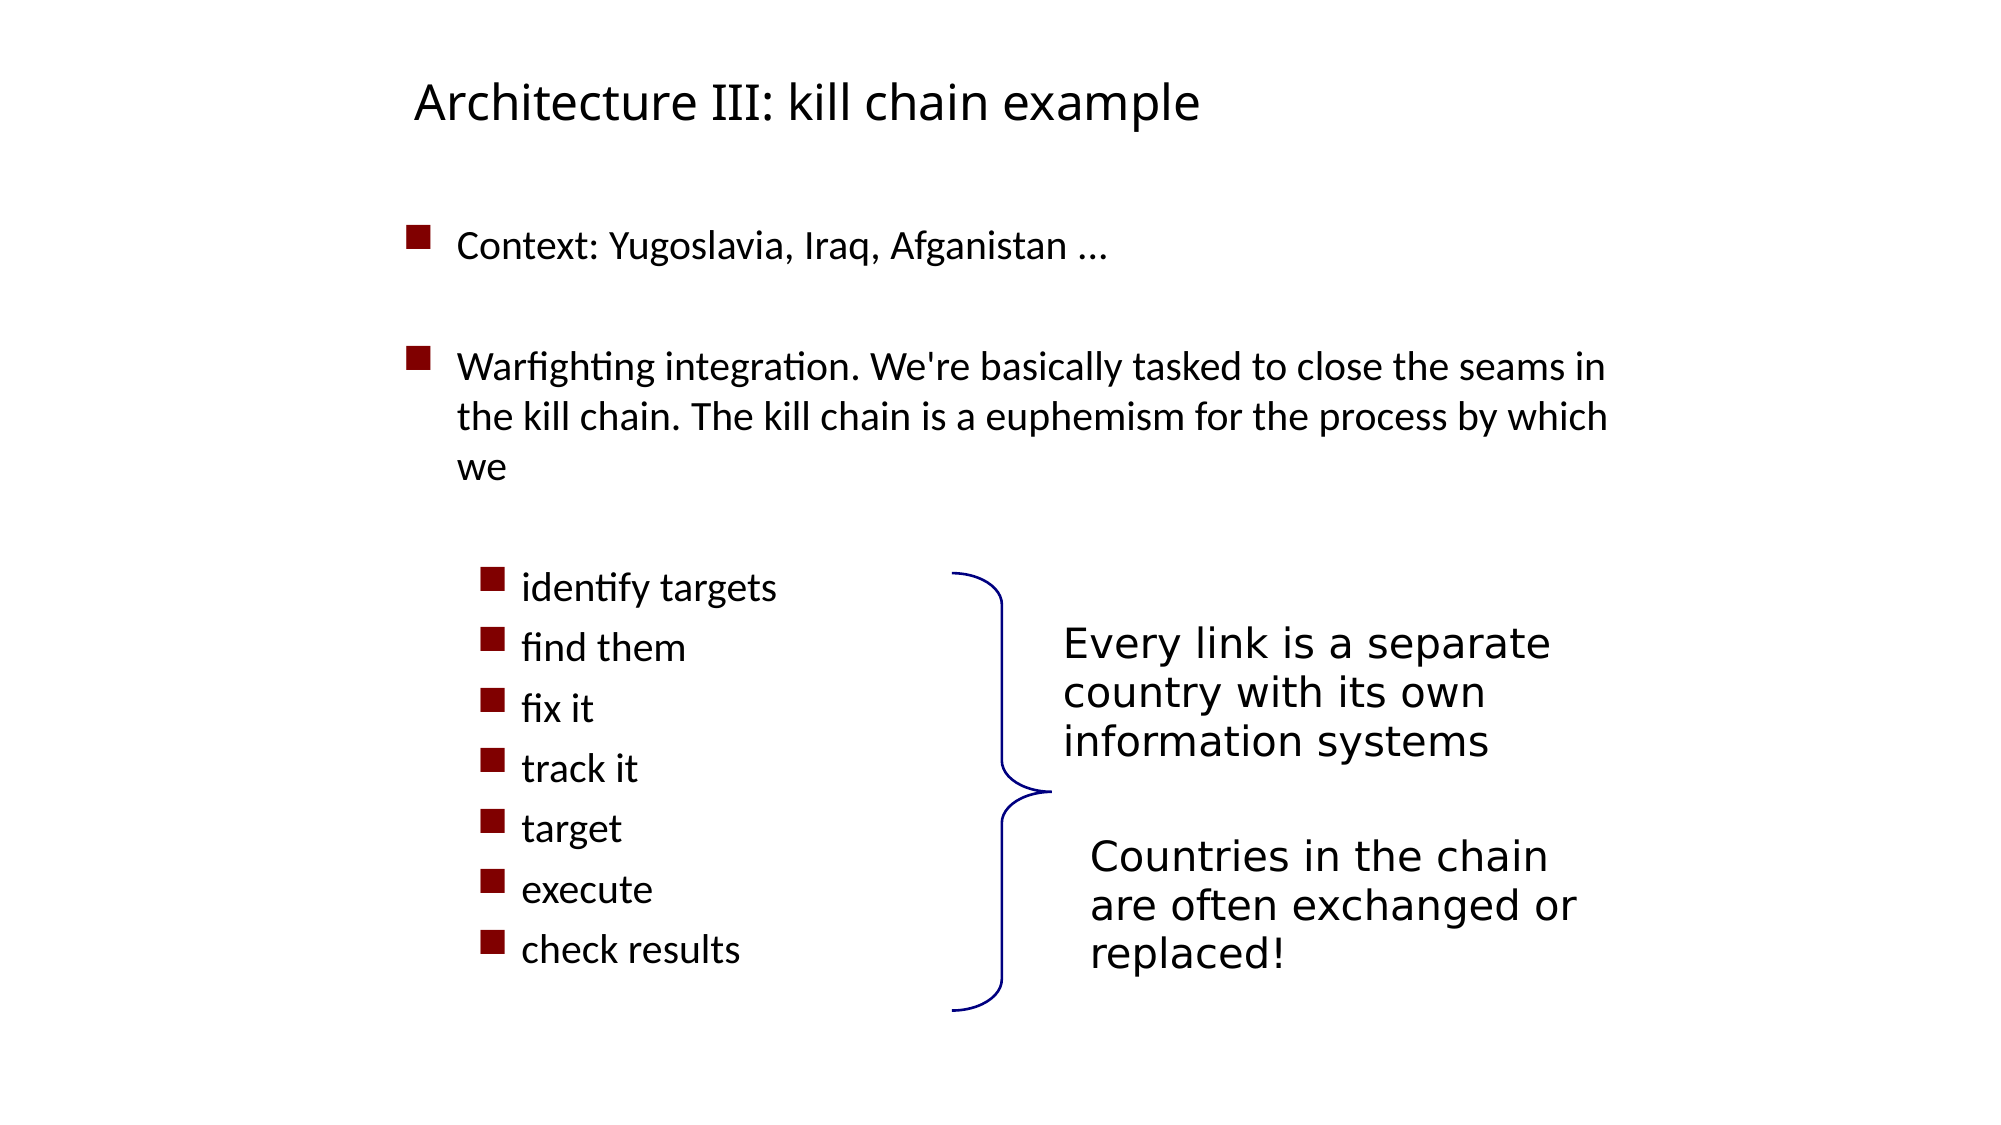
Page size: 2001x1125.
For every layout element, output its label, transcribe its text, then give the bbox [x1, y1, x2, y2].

text_box [951, 573, 1052, 1011]
text_box Countries in the chain are often exchanged or replaced! [1074, 824, 1679, 986]
title Architecture III: kill chain example [399, 3, 1663, 139]
list Context: Yugoslavia, Iraq, Afganistan ... Warfighting integration. We're basically tasked to close the seams in the kill chain. The kill chain is a euphemism for the process by which we identify targets find them fix it track it target execute check results [386, 149, 1675, 1100]
text_box Every link is a separate country with its own information systems [1048, 612, 1567, 774]
